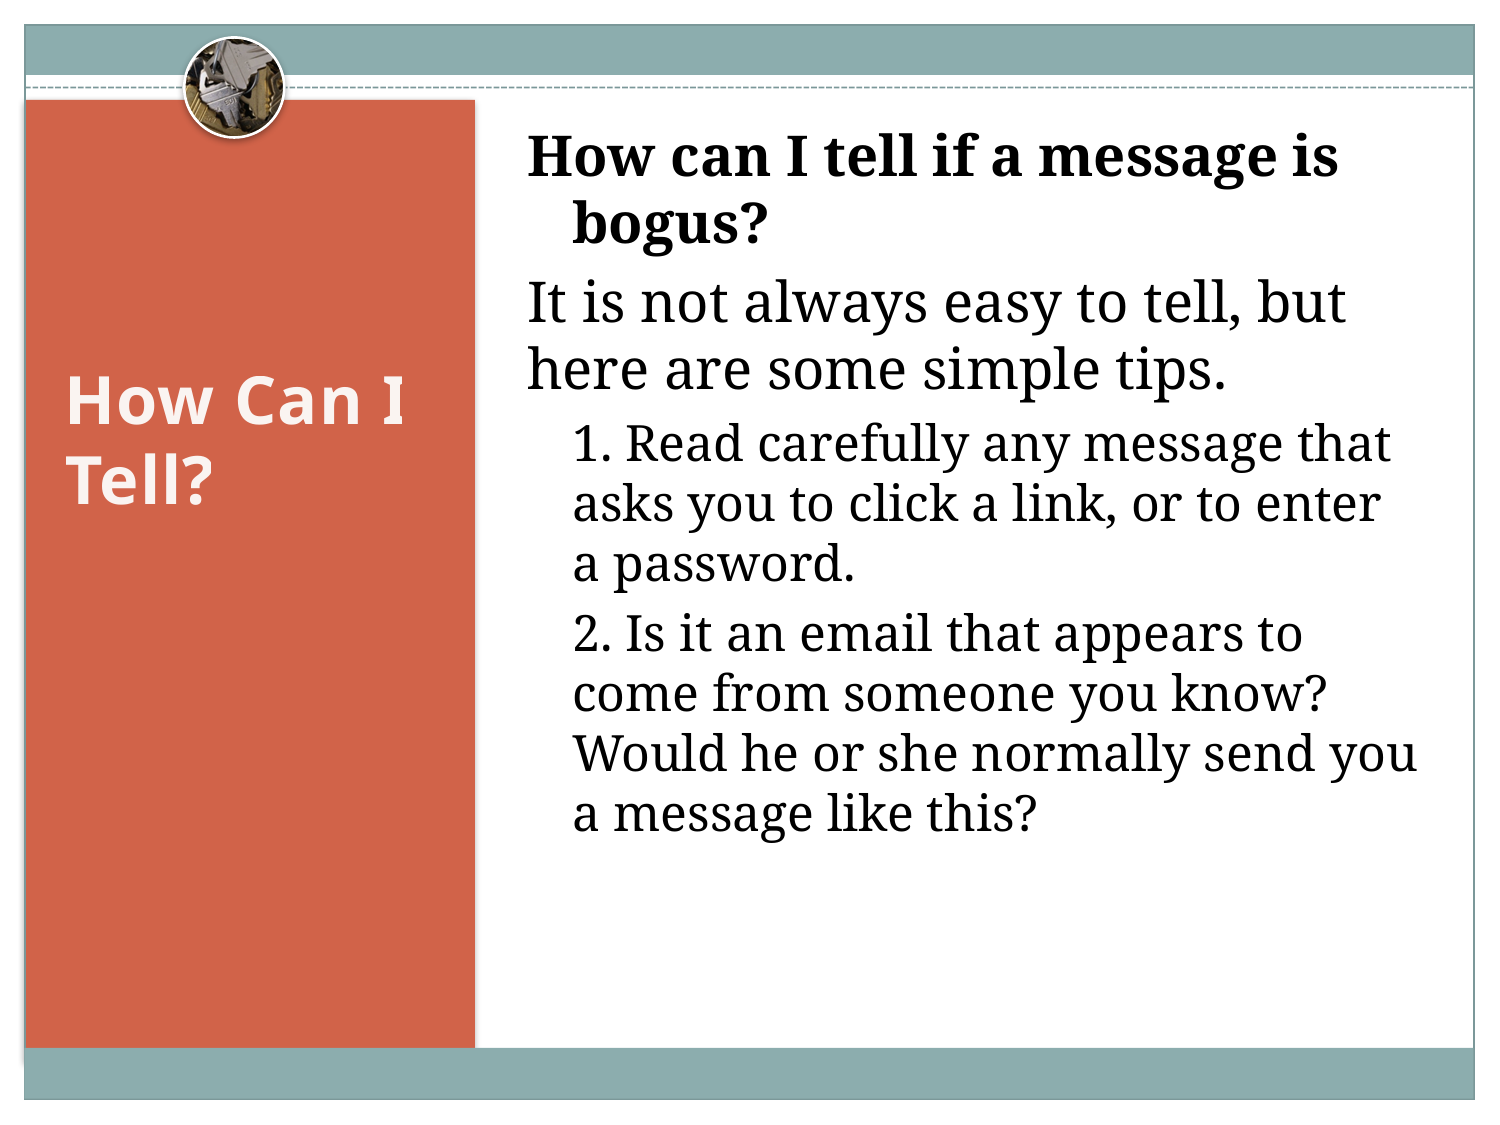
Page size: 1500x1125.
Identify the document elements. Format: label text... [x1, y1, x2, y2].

picture [186, 39, 282, 136]
title How Can I Tell? [50, 174, 463, 525]
list How can I tell if a message is bogus? It is not always easy to tell, but here are some simple tips. 1. Read carefully any message that asks you to click a link, or to enter a password. 2. Is it an email that appears to come from someone you know? Would he or she normally send you a message like this? [512, 112, 1438, 1000]
